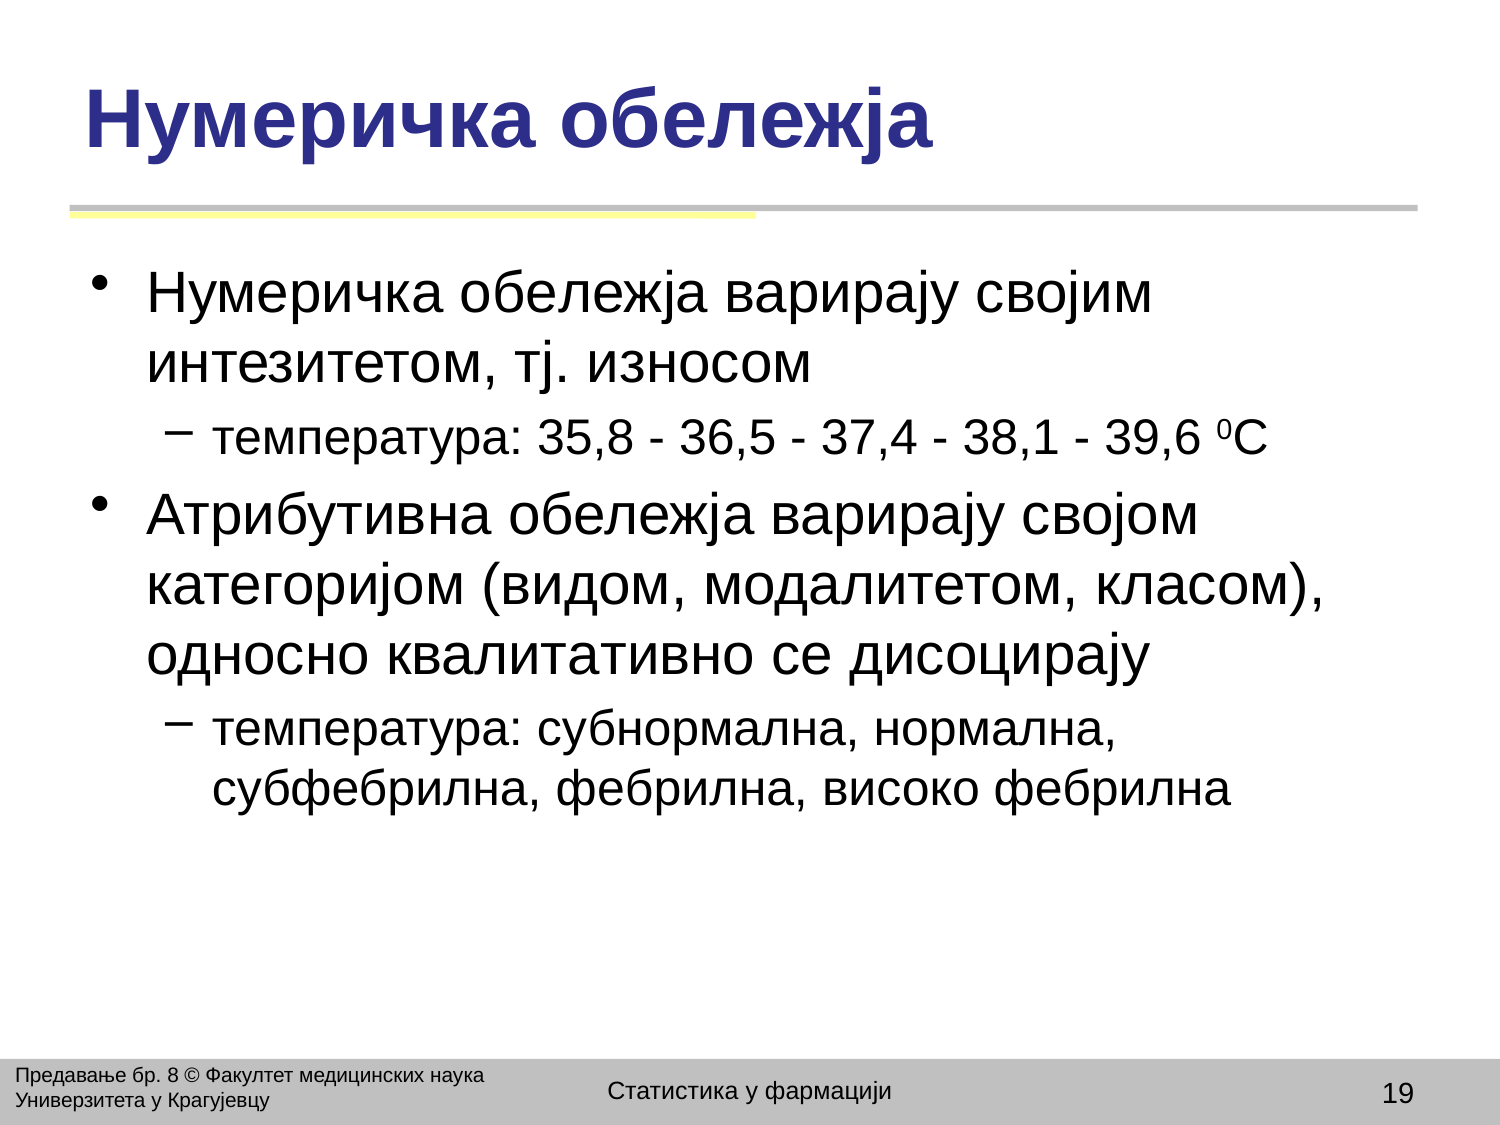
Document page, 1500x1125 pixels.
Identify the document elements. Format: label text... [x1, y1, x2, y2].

title Нумеричка обележја [69, 19, 1426, 208]
slide_number 19 [1079, 1066, 1430, 1125]
footer Статистика у фармацији [512, 1066, 988, 1125]
slide_number Предавање бр. 8 © Факултет медицинских наука Универзитета у Крагујевцу [0, 1053, 631, 1108]
list Нумеричка обележја варирају својим интезитетом, тј. износом температура: 35,8 - 36,5 - 37,4 - 38,1 - 39,6 0С Атрибутивна обележја варирају својом категоријом (видом, модалитетом, класом), односно квалитативно се дисоцирају температура: субнормална, нормална, субфебрилна, фебрилна, високо фебрилна [74, 246, 1426, 1023]
